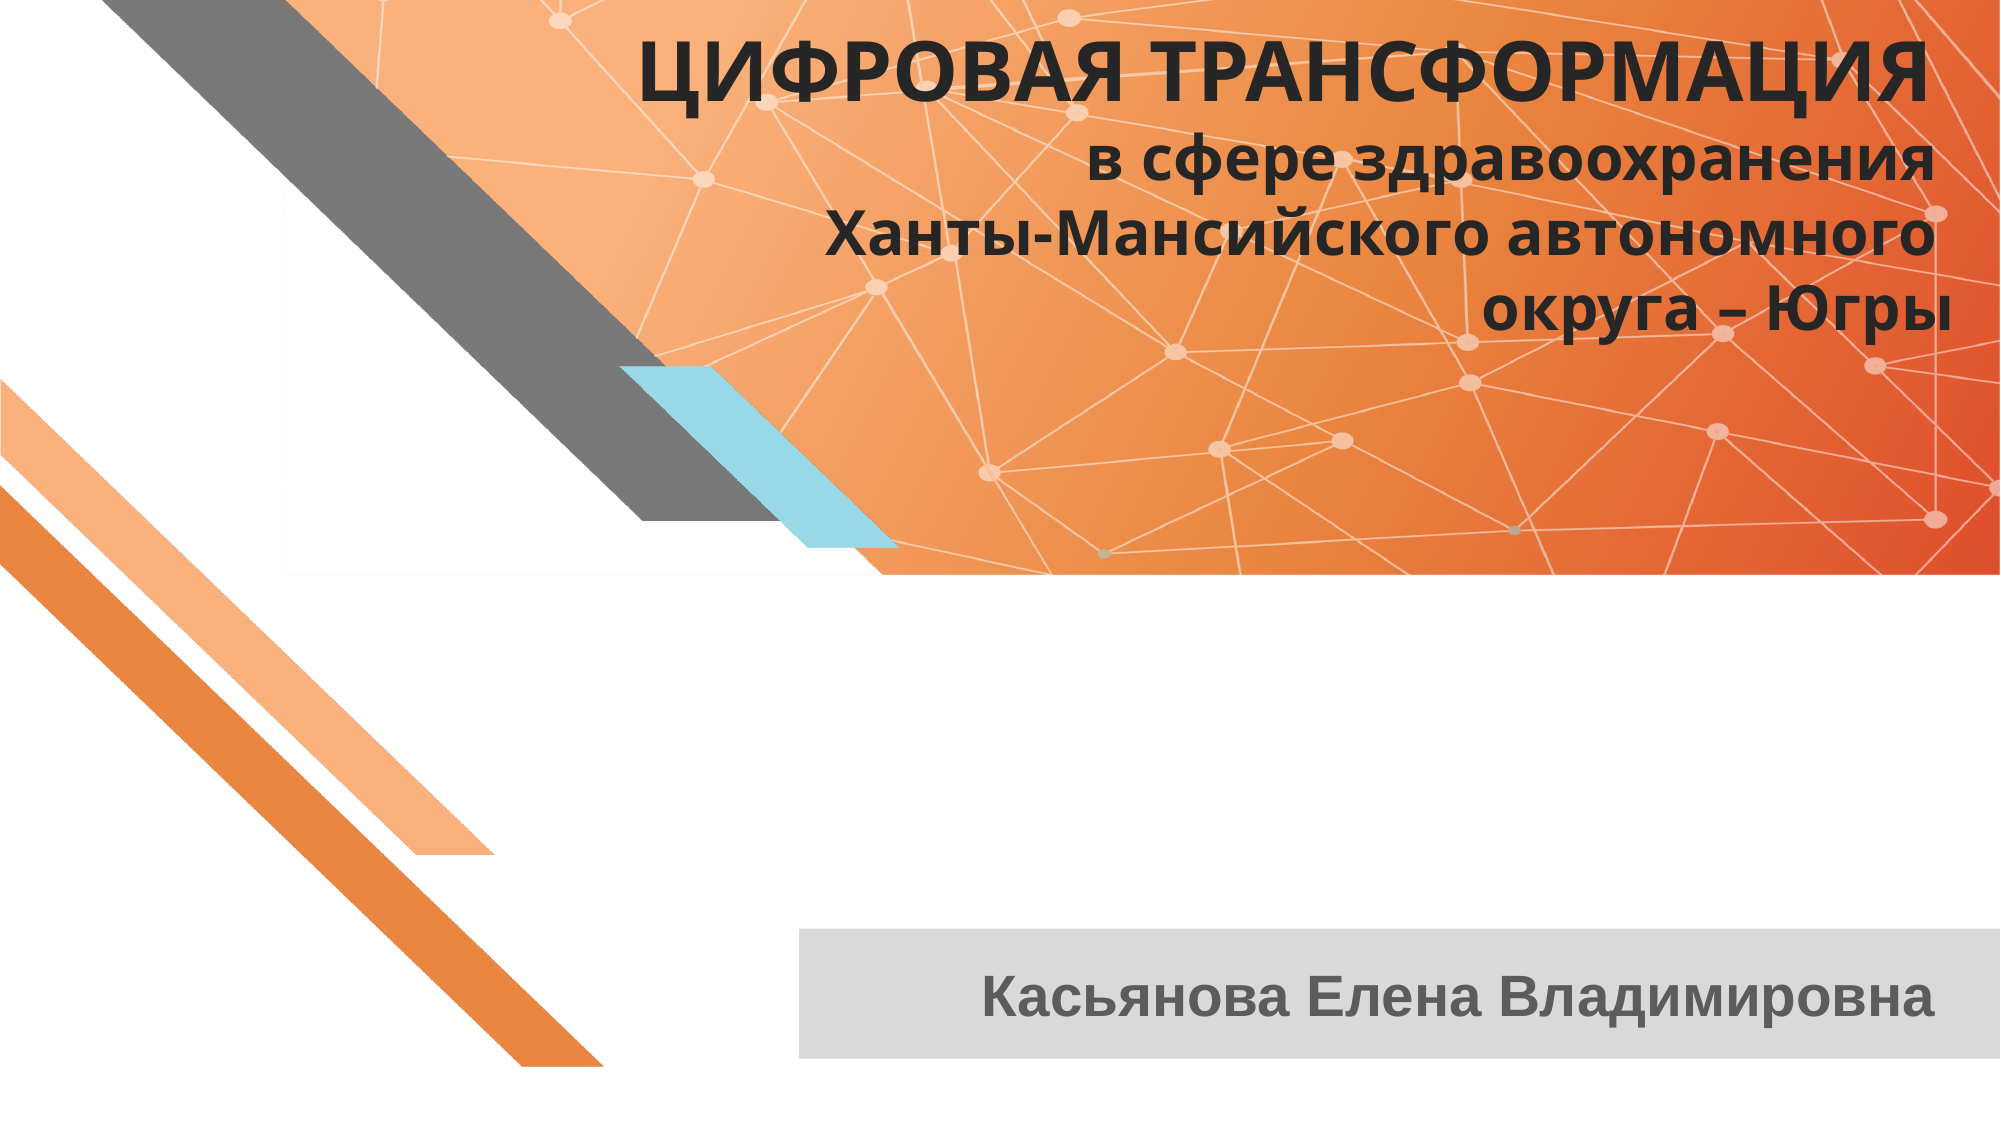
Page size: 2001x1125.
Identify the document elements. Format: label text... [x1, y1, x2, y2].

subtitle Касьянова Елена Владимировна [893, 928, 1957, 1059]
picture [0, 0, 2000, 1067]
text_box [797, 927, 2000, 1061]
title ЦИФРОВАЯ ТРАНСФОРМАЦИЯ в сфере здравоохранения Ханты-Мансийского автономного округа – Югры [194, 90, 1955, 426]
